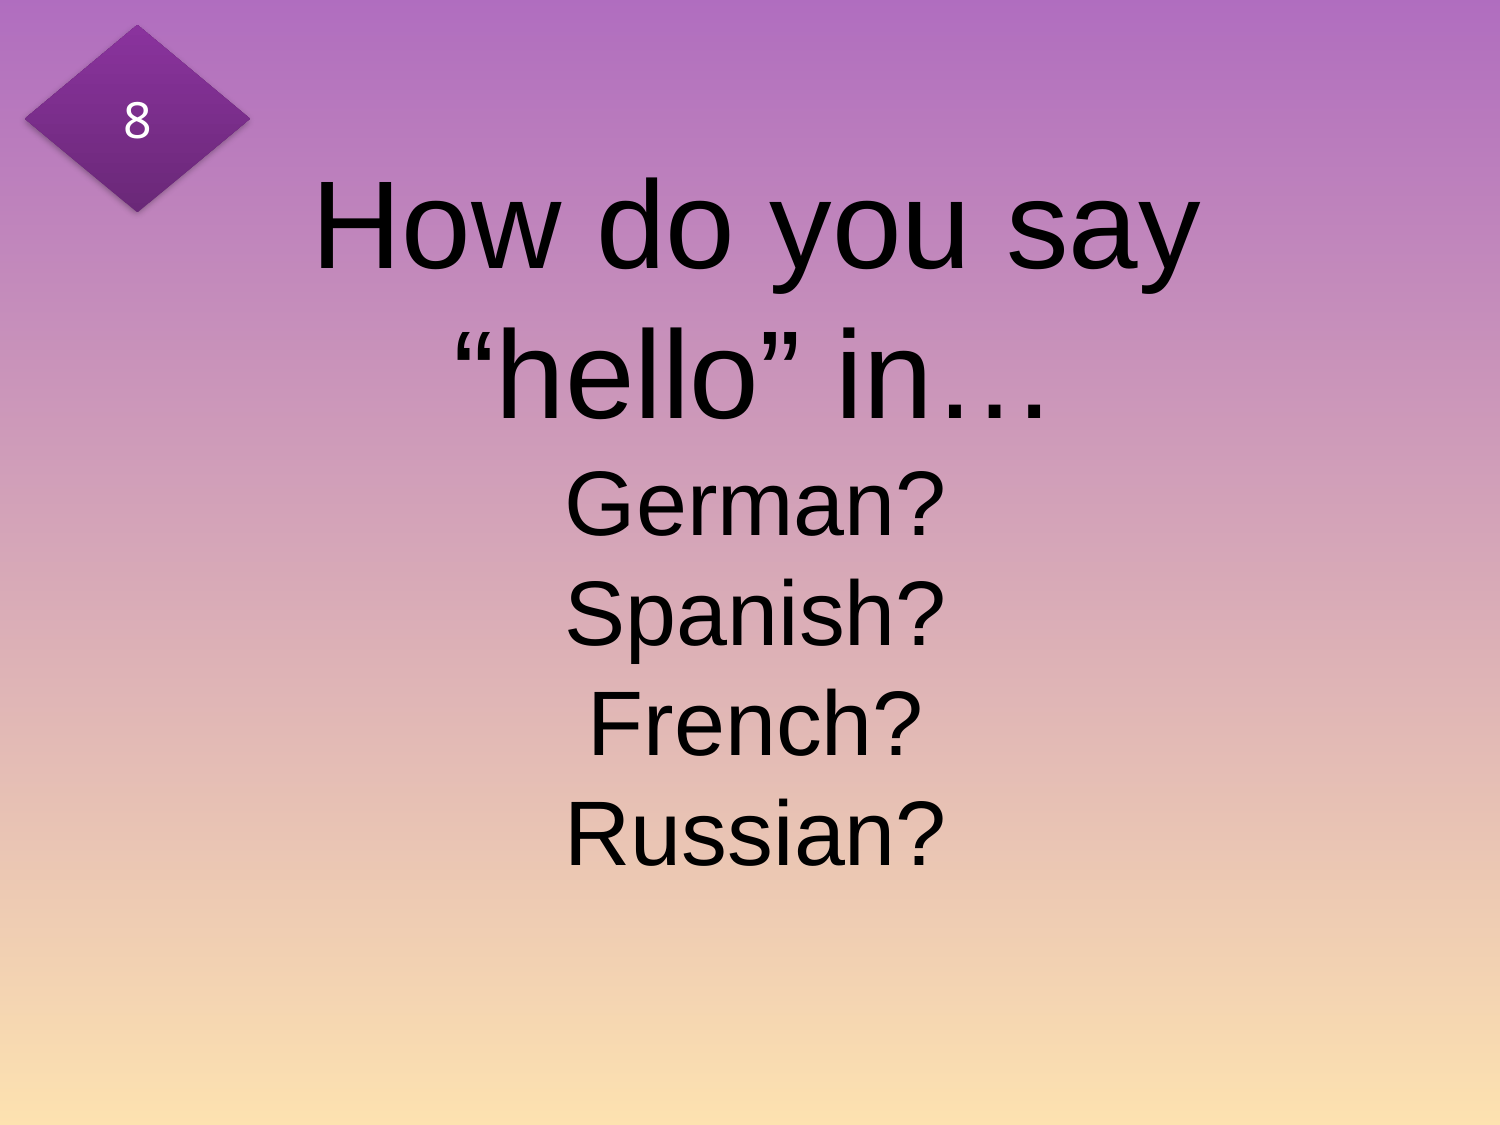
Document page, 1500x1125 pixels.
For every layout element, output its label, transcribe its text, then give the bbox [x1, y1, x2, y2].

text_box 8 [24, 24, 250, 213]
title How do you say “hello” in… German? Spanish? French? Russian? [112, 199, 1401, 938]
